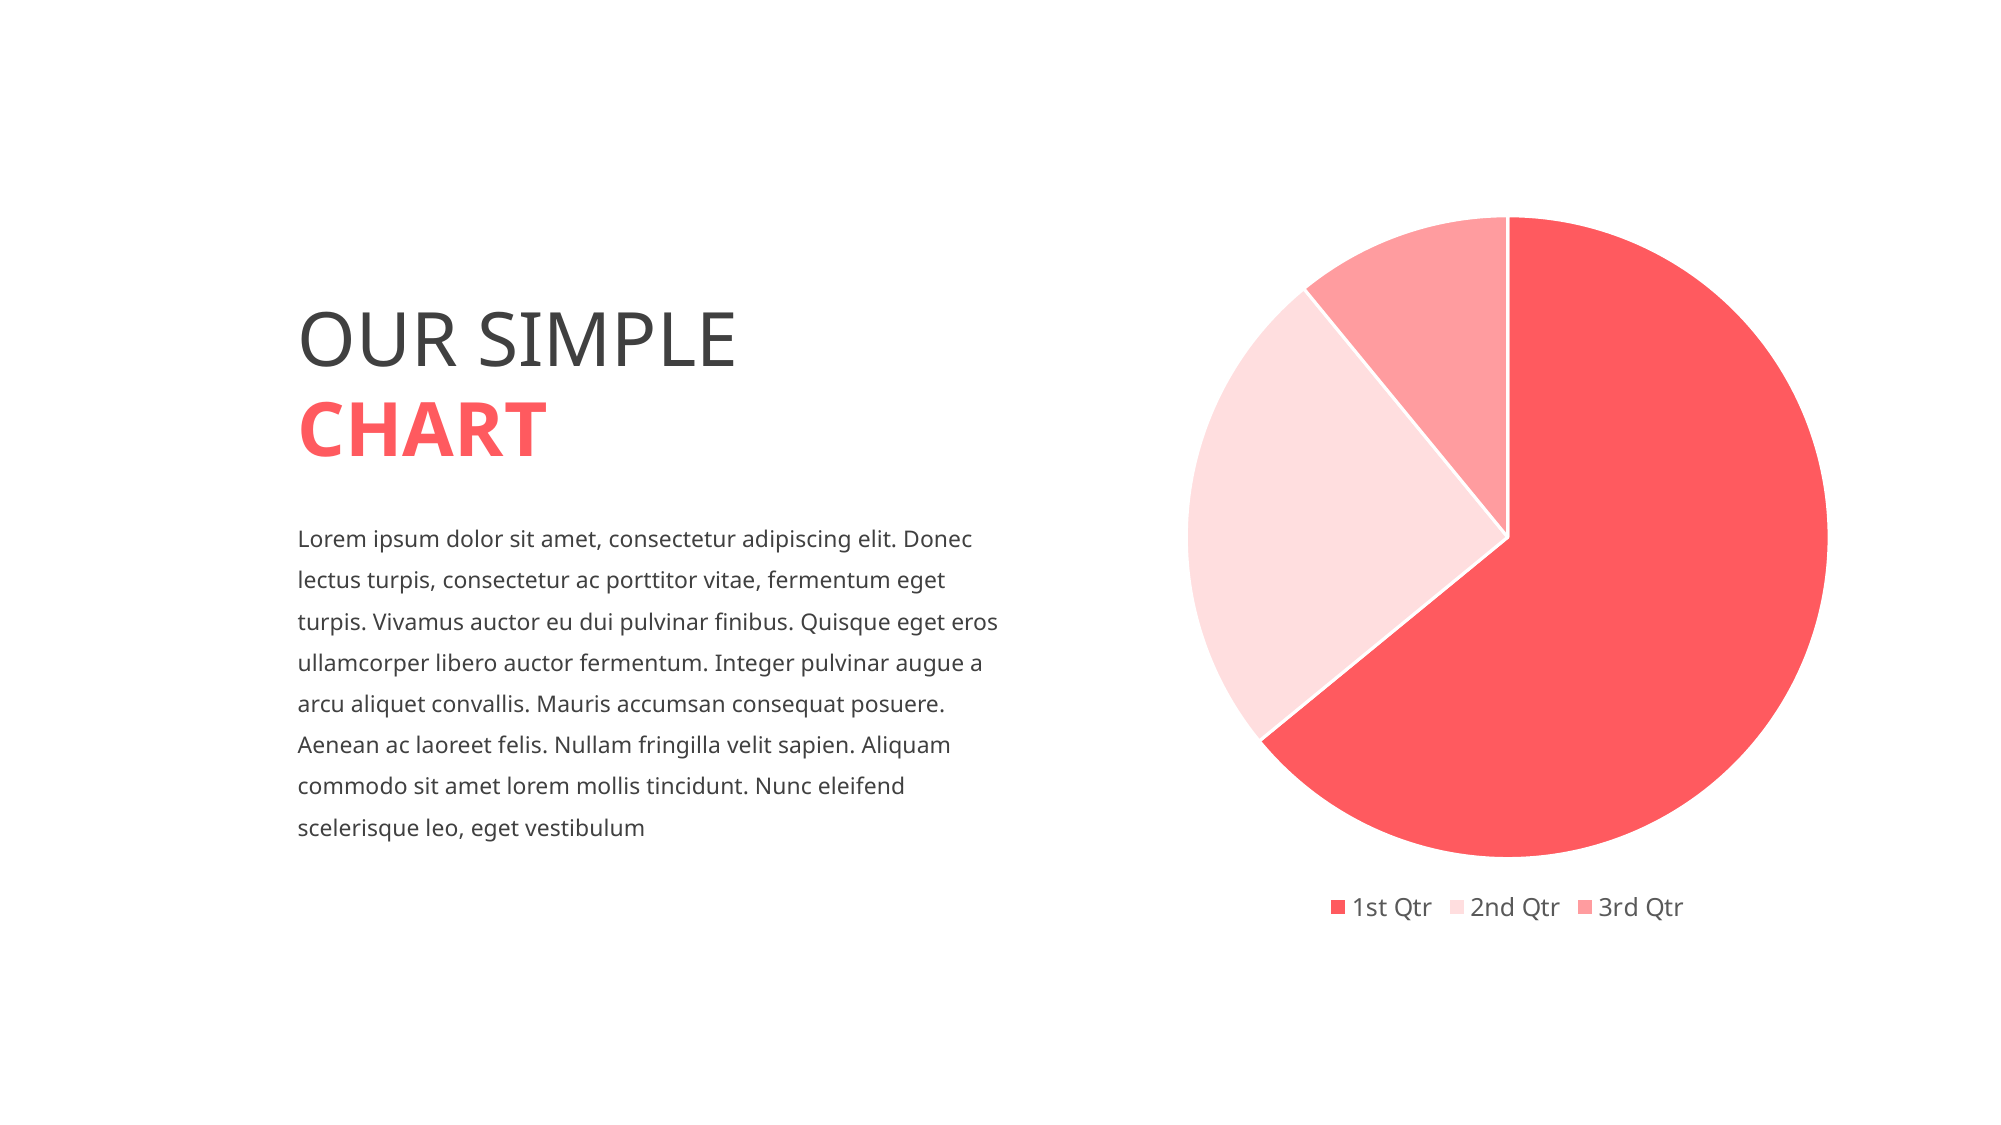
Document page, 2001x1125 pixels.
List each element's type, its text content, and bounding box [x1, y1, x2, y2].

chart [1147, 201, 1868, 931]
text_box OUR SIMPLE CHART [282, 284, 831, 479]
text_box Lorem ipsum dolor sit amet, consectetur adipiscing elit. Donec lectus turpis, consectetur ac porttitor vitae, fermentum eget turpis. Vivamus auctor eu dui pulvinar finibus. Quisque eget eros ullamcorper libero auctor fermentum. Integer pulvinar augue a arcu aliquet convallis. Mauris accumsan consequat posuere. Aenean ac laoreet felis. Nullam fringilla velit sapien. Aliquam commodo sit amet lorem mollis tincidunt. Nunc eleifend scelerisque leo, eget vestibulum [282, 503, 1018, 848]
